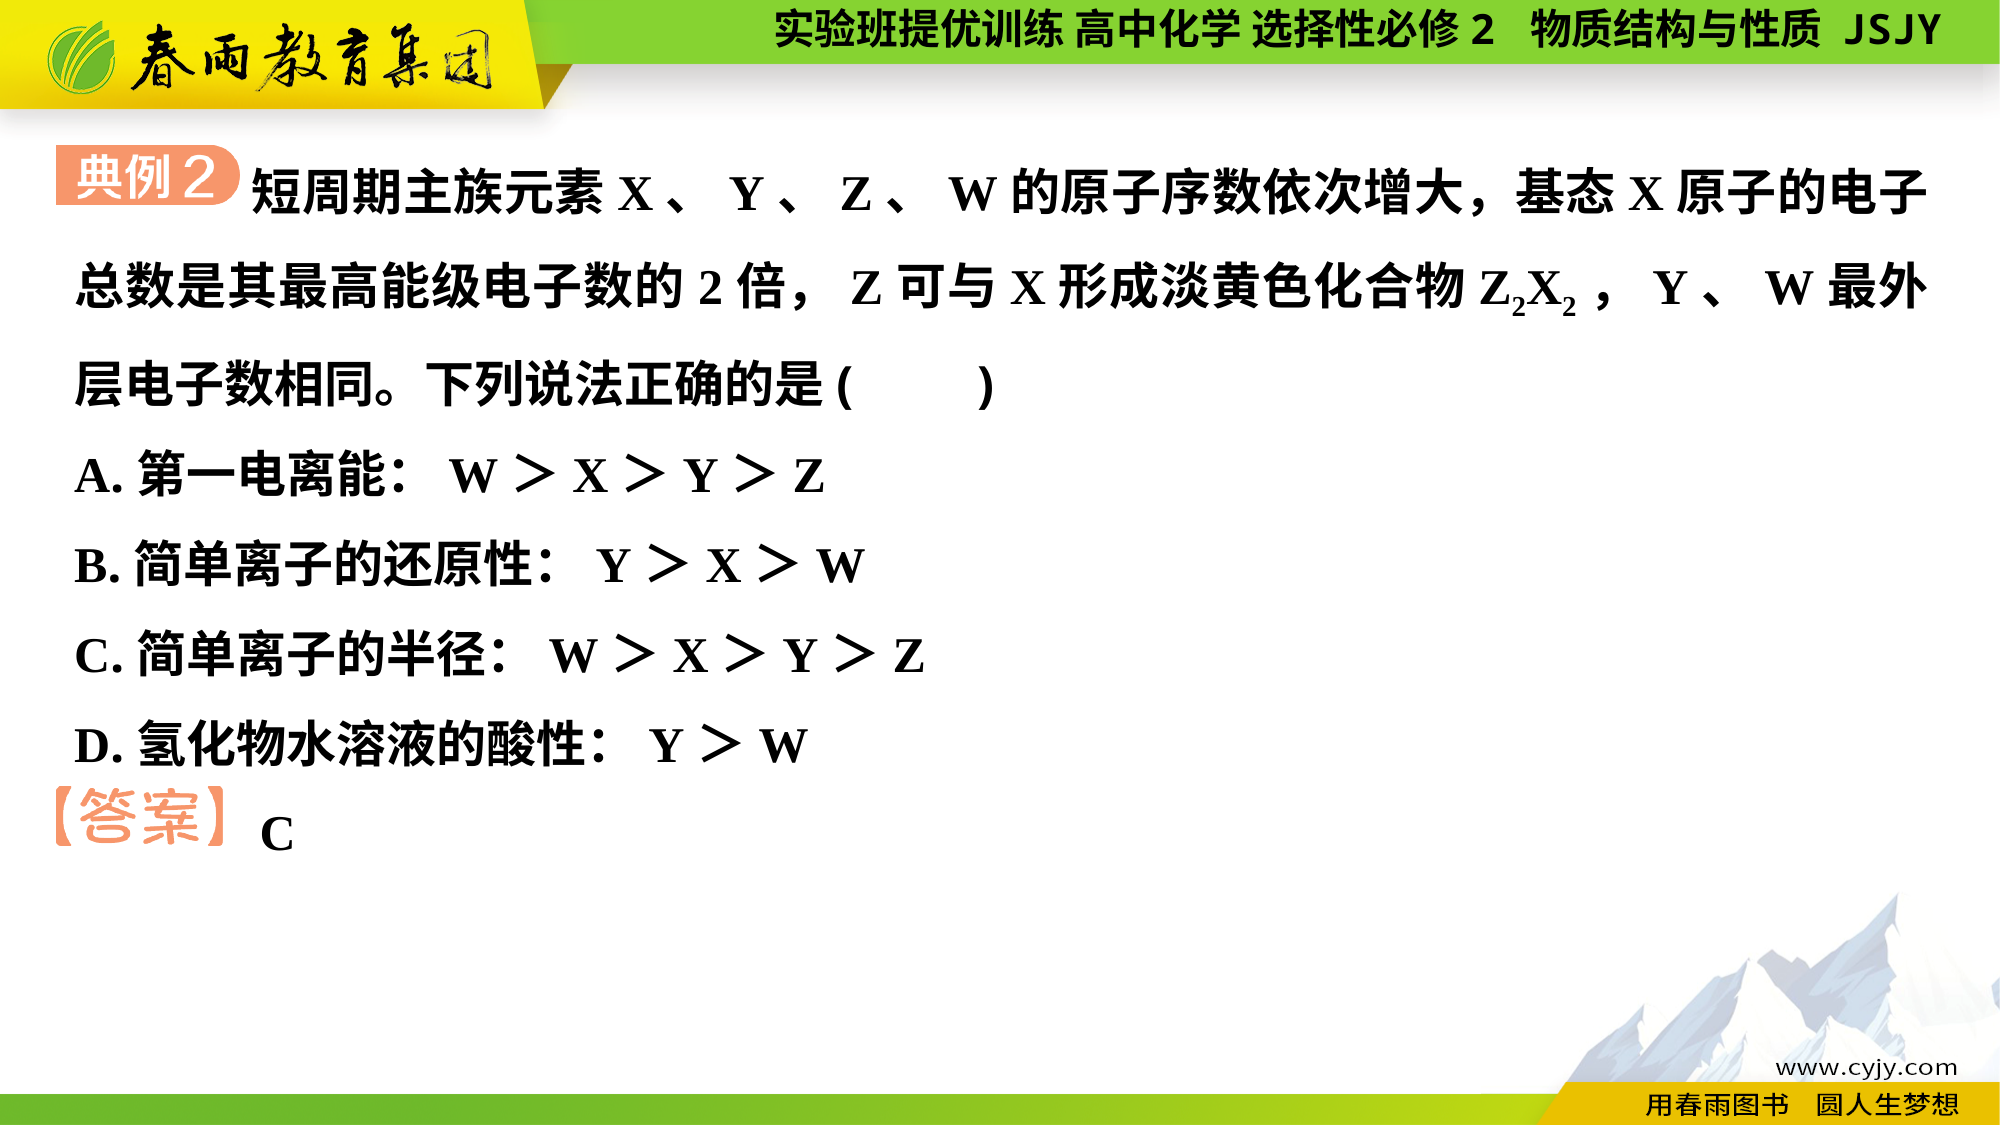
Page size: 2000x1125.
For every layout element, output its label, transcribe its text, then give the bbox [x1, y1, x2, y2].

picture [0, 0, 2000, 1125]
text_box C [56, 762, 1944, 868]
list 短周期主族元素X、Y、Z、W的原子序数依次增大，基态X原子的电子总数是其最高能级电子数的2倍，Z可与X形成淡黄色化合物Z2X2，Y、W最外层电子数相同。下列说法正确的是( ) A.第一电离能：W＞X＞Y＞Z B.简单离子的还原性：Y＞X＞W C.简单离子的半径：W＞X＞Y＞Z D.氢化物水溶液的酸性：Y＞W [59, 122, 1944, 762]
